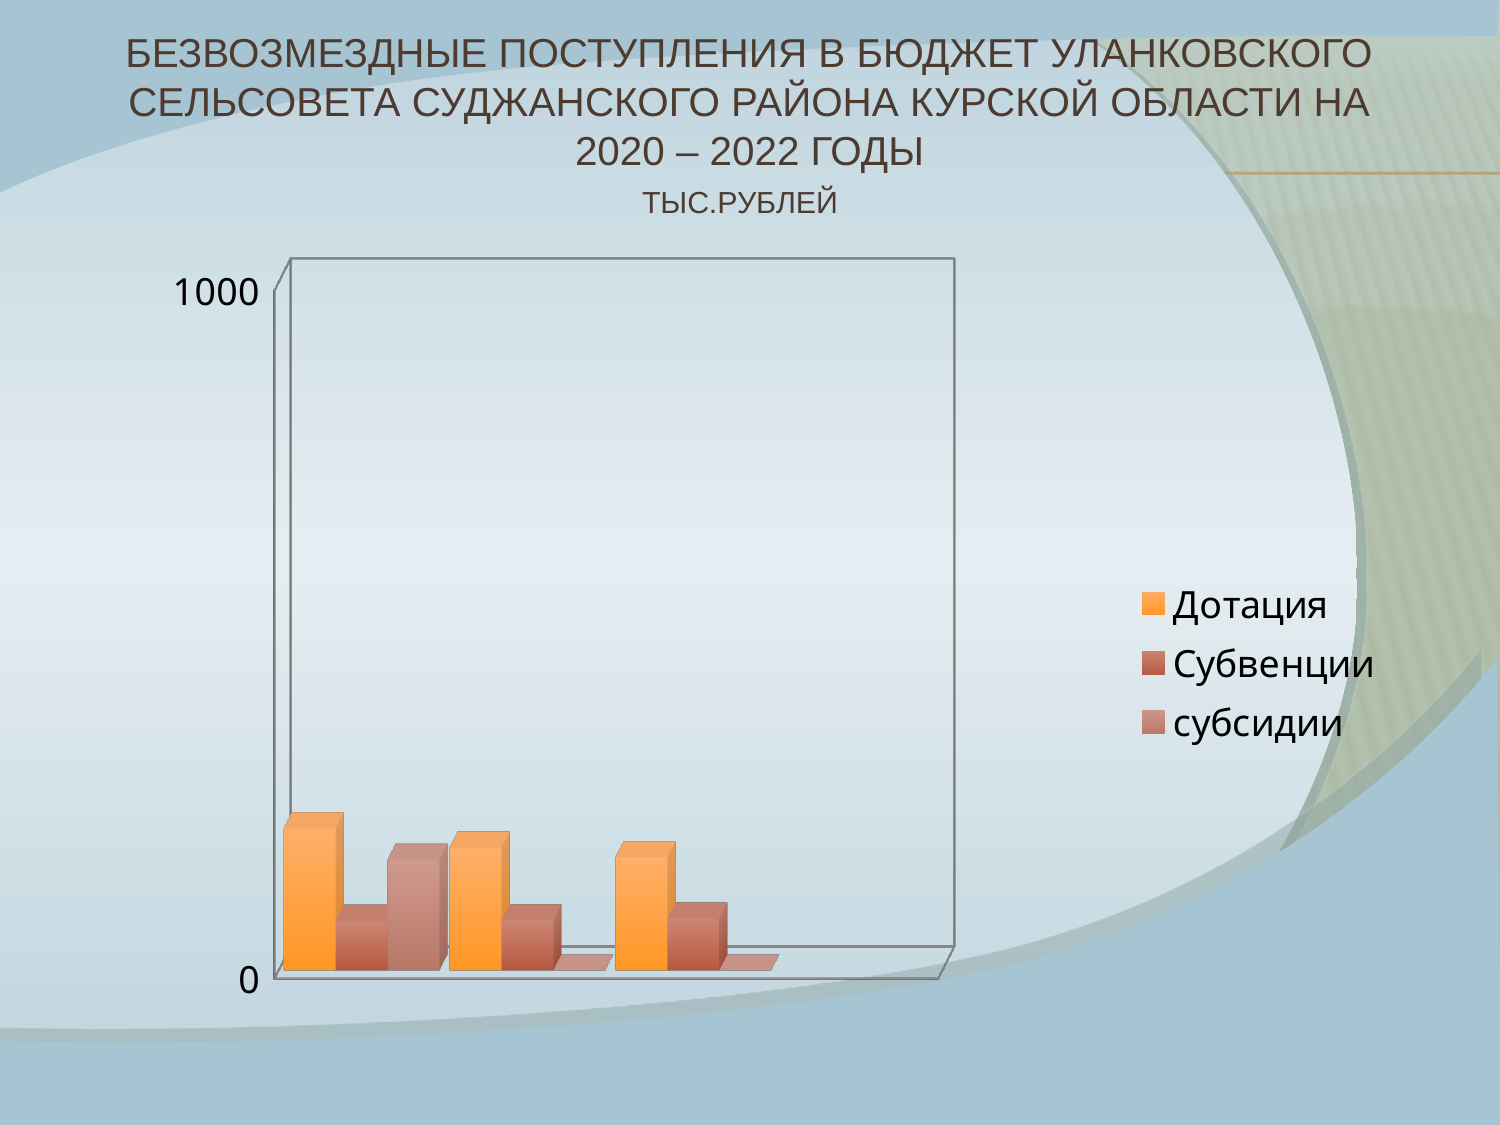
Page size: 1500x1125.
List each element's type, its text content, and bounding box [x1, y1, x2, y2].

chart [135, 231, 1400, 1095]
title Безвозмездные поступления в бюджет УЛАНКОВСКОГО сельсовета Суджанского района Курской области на 2020 – 2022 годы тыс.рублей [93, 19, 1407, 231]
